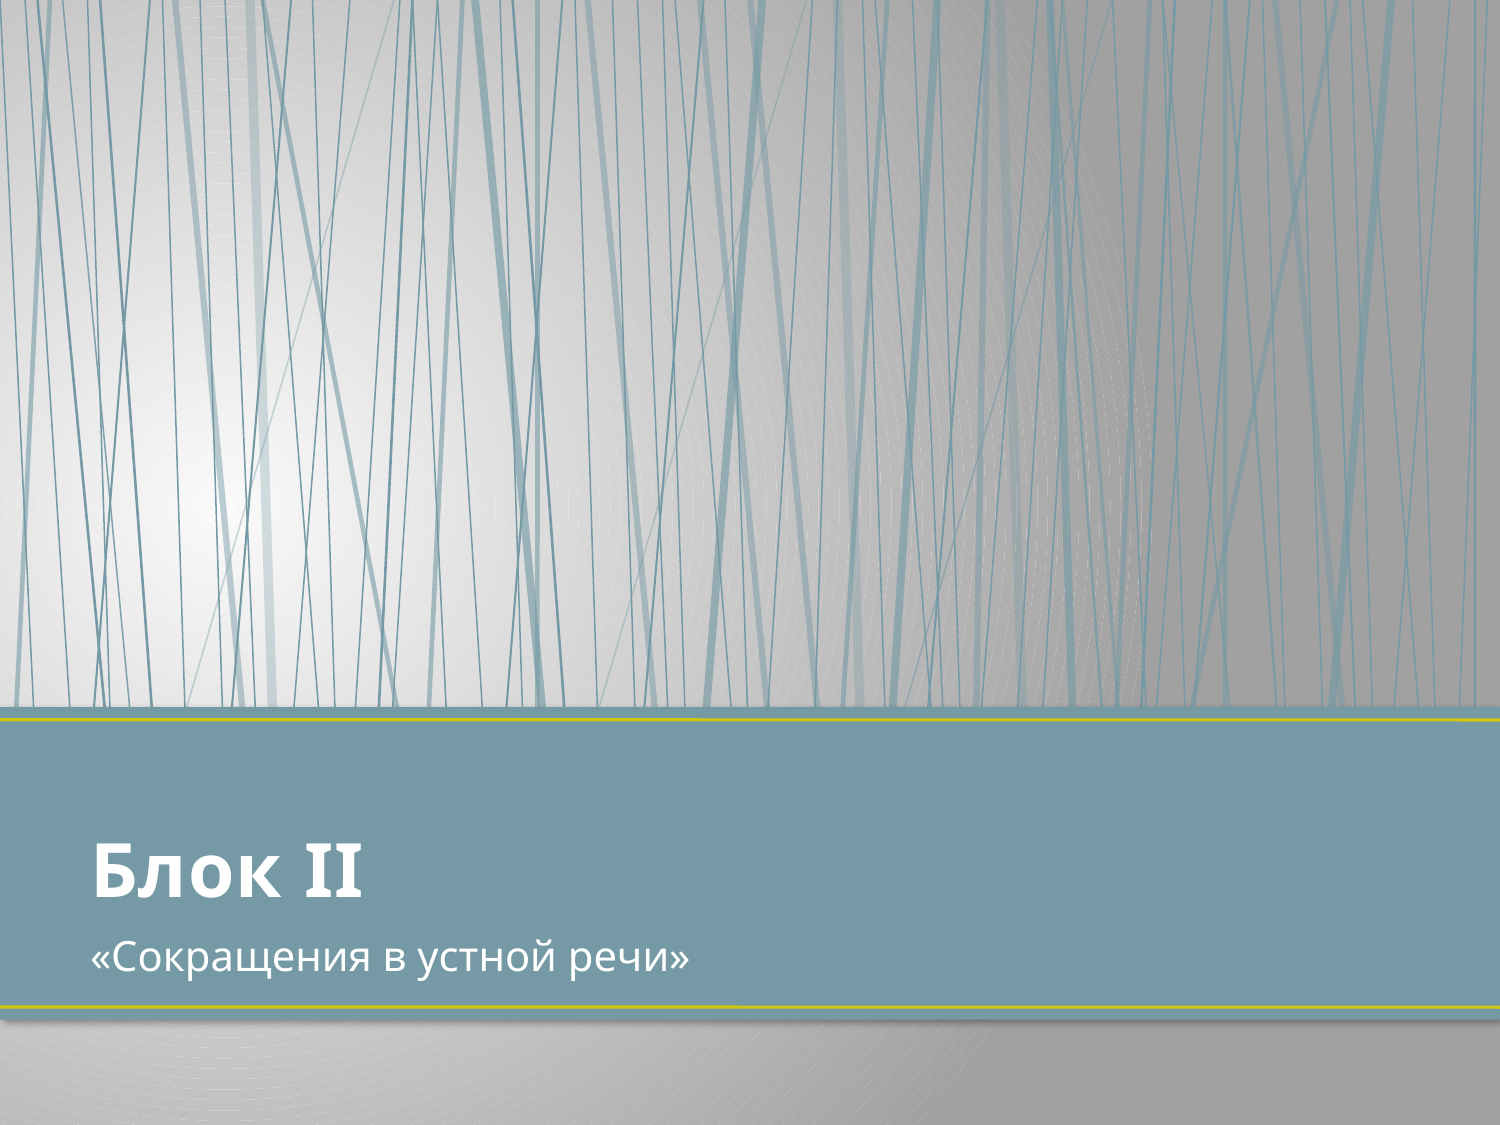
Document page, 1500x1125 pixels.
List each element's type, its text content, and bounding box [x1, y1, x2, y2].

list «Сокращения в устной речи» [75, 922, 1438, 991]
title Блок II [75, 732, 1438, 920]
